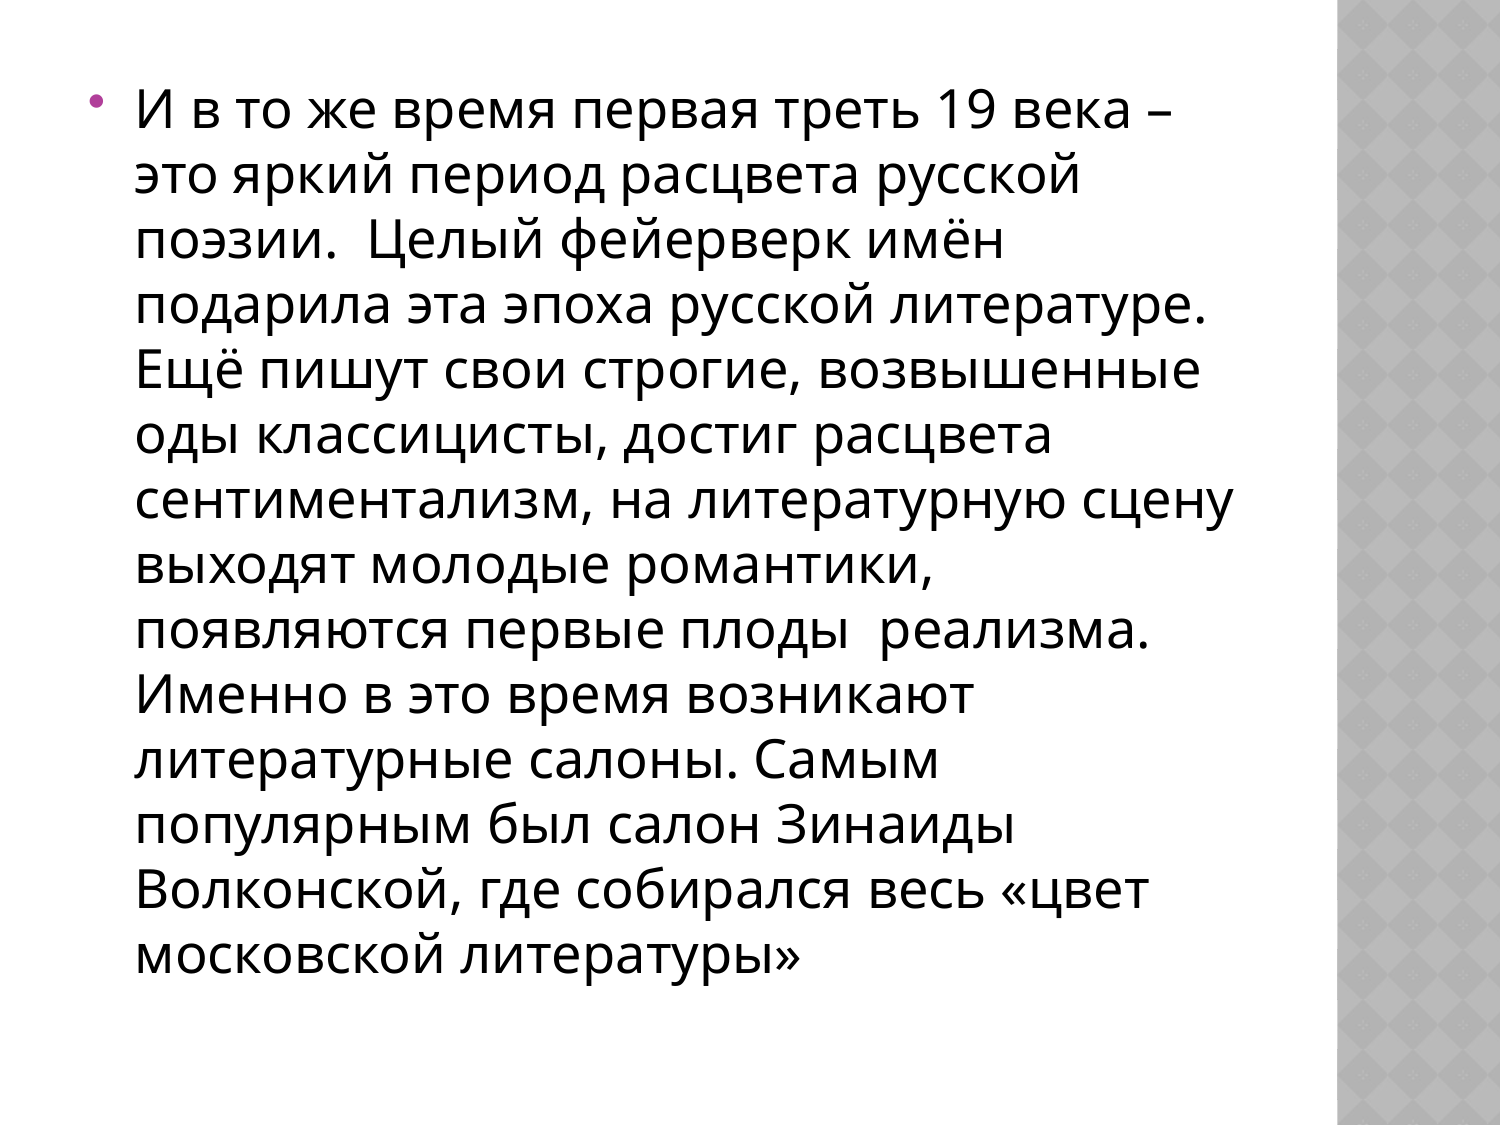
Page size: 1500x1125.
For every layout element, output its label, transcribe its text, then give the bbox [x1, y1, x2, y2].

list И в то же время первая треть 19 века – это яркий период расцвета русской поэзии. Целый фейерверк имён подарила эта эпоха русской литературе. Ещё пишут свои строгие, возвышенные оды классицисты, достиг расцвета сентиментализм, на литературную сцену выходят молодые романтики, появляются первые плоды реализма. Именно в это время возникают литературные салоны. Самым популярным был салон Зинаиды Волконской, где собирался весь «цвет московской литературы» [75, 66, 1263, 1000]
